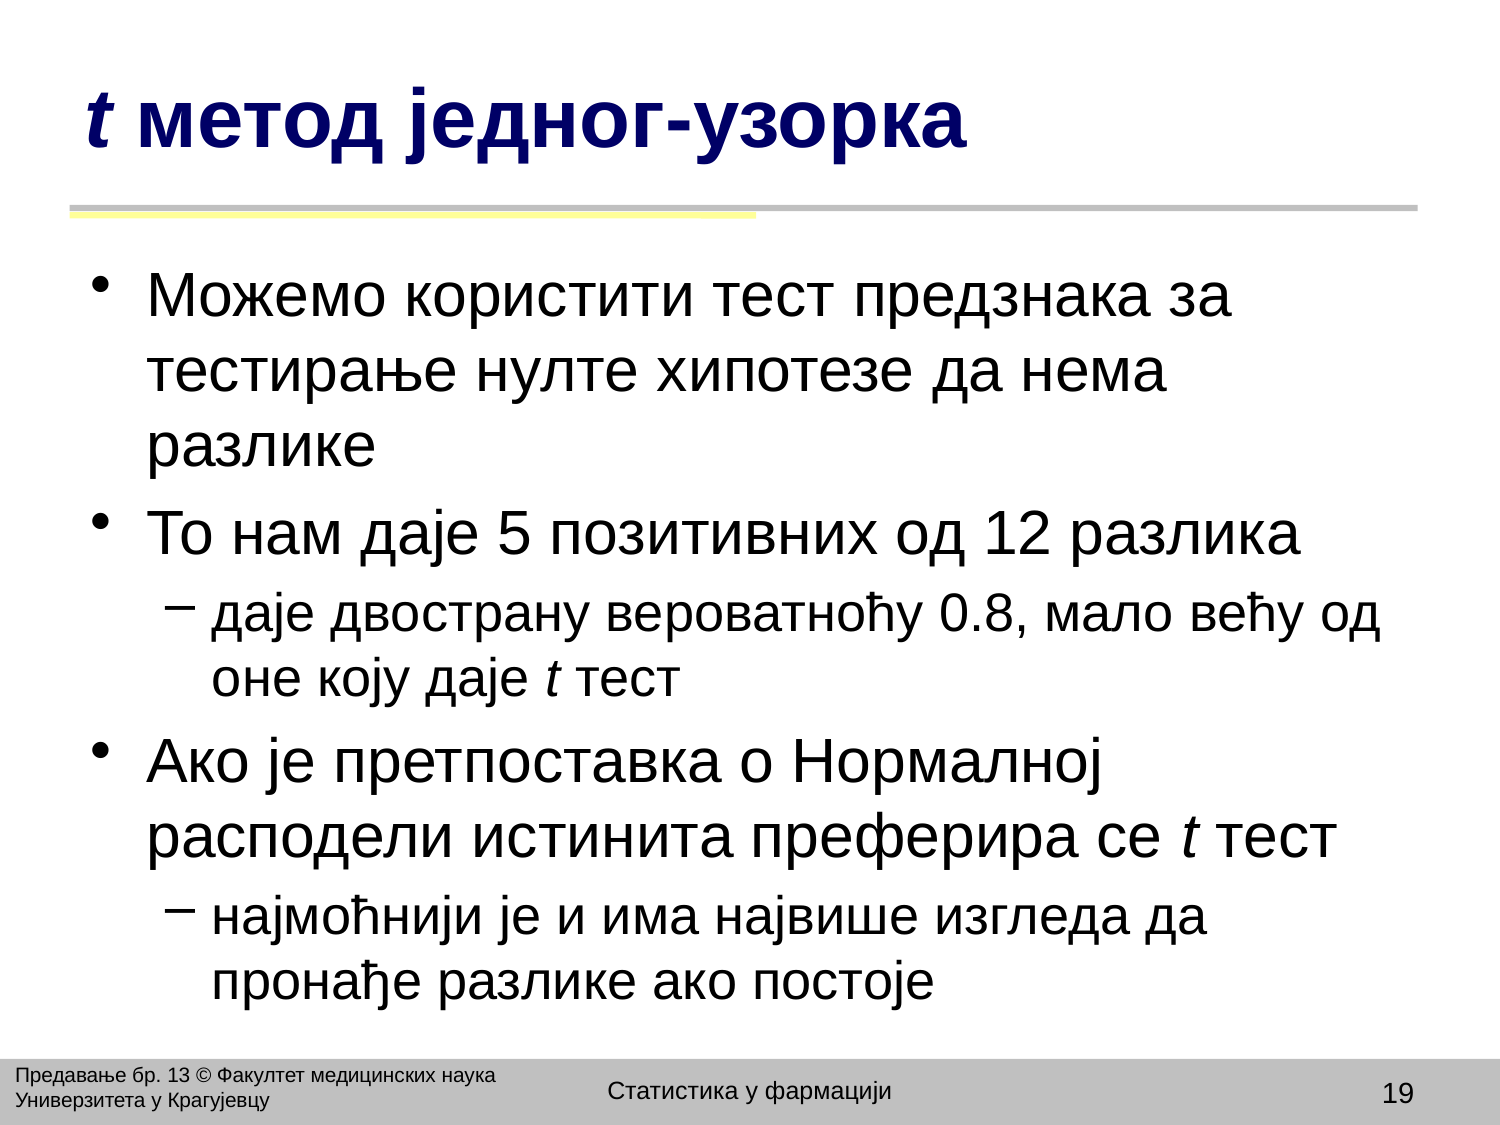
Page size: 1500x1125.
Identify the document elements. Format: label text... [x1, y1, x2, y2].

slide_number Предавање бр. 13 © Факултет медицинских наука Универзитета у Крагујевцу [0, 1053, 614, 1108]
slide_number 19 [1079, 1066, 1430, 1125]
list Можемо користити тест предзнака за тестирање нулте хипотезе да нема разлике То нам даје 5 позитивних од 12 разлика даје двострану вероватноћу 0.8, мало већу од оне коју даје t тест Ако је претпоставка о Нормалној расподели истинита преферира се t тест најмоћнији је и има највише изгледа да пронађе разлике ако постоје [74, 246, 1426, 1023]
footer Статистика у фармацији [512, 1066, 988, 1125]
title t метод једног-узорка [69, 19, 1426, 208]
